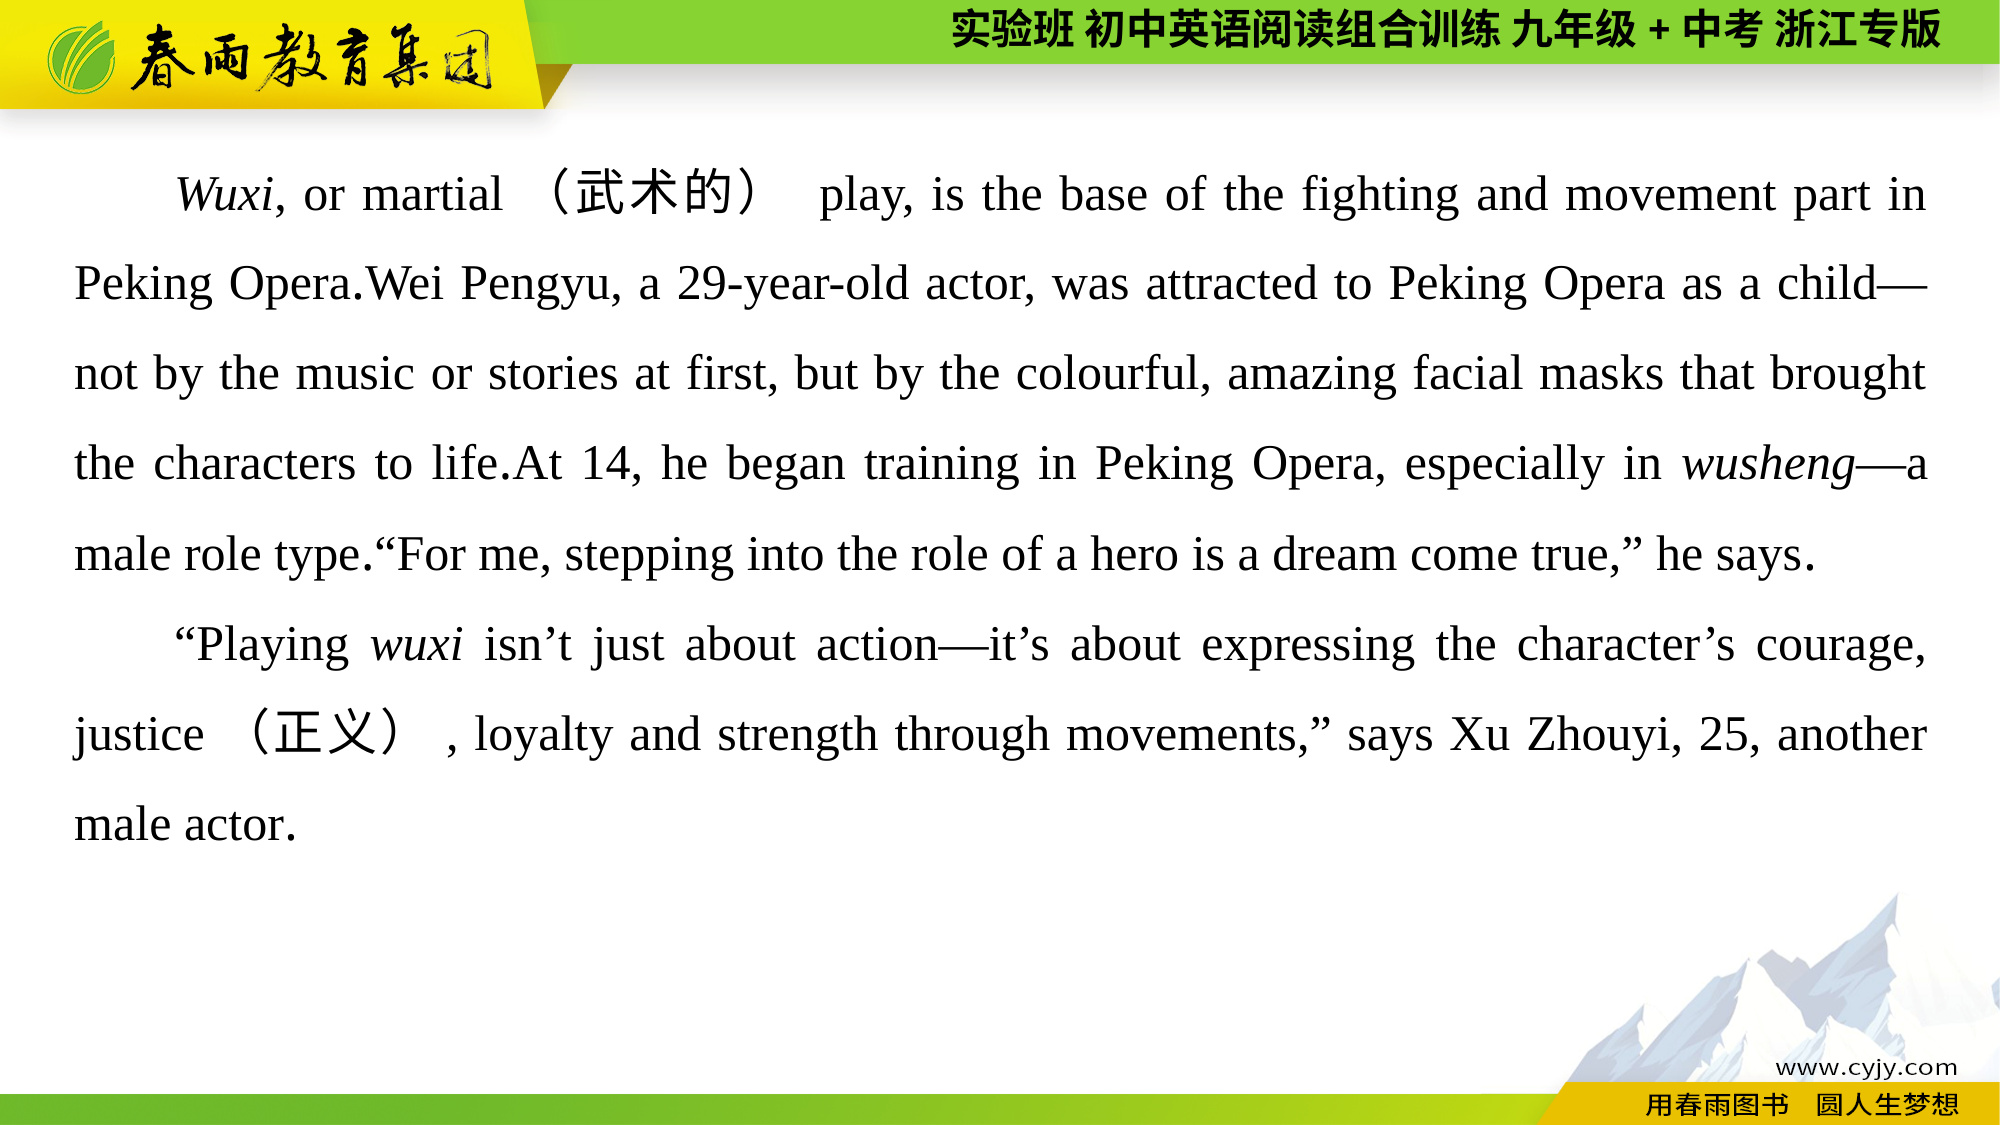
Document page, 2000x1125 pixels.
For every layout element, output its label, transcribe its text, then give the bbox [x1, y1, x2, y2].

picture [0, 0, 2000, 1125]
list Wuxi, or martial（武术的） play, is the base of the fighting and movement part in Peking Opera.Wei Pengyu, a 29-year-old actor, was attracted to Peking Opera as a child—not by the music or stories at first, but by the colourful, amazing facial masks that brought the characters to life.At 14, he began training in Peking Opera, especially in wusheng—a male role type.“For me, stepping into the role of a hero is a dream come true,” he says. “Playing wuxi isn’t just about action—it’s about expressing the character’s courage, justice（正义）, loyalty and strength through movements,” says Xu Zhouyi, 25, another male actor. [59, 122, 1944, 854]
